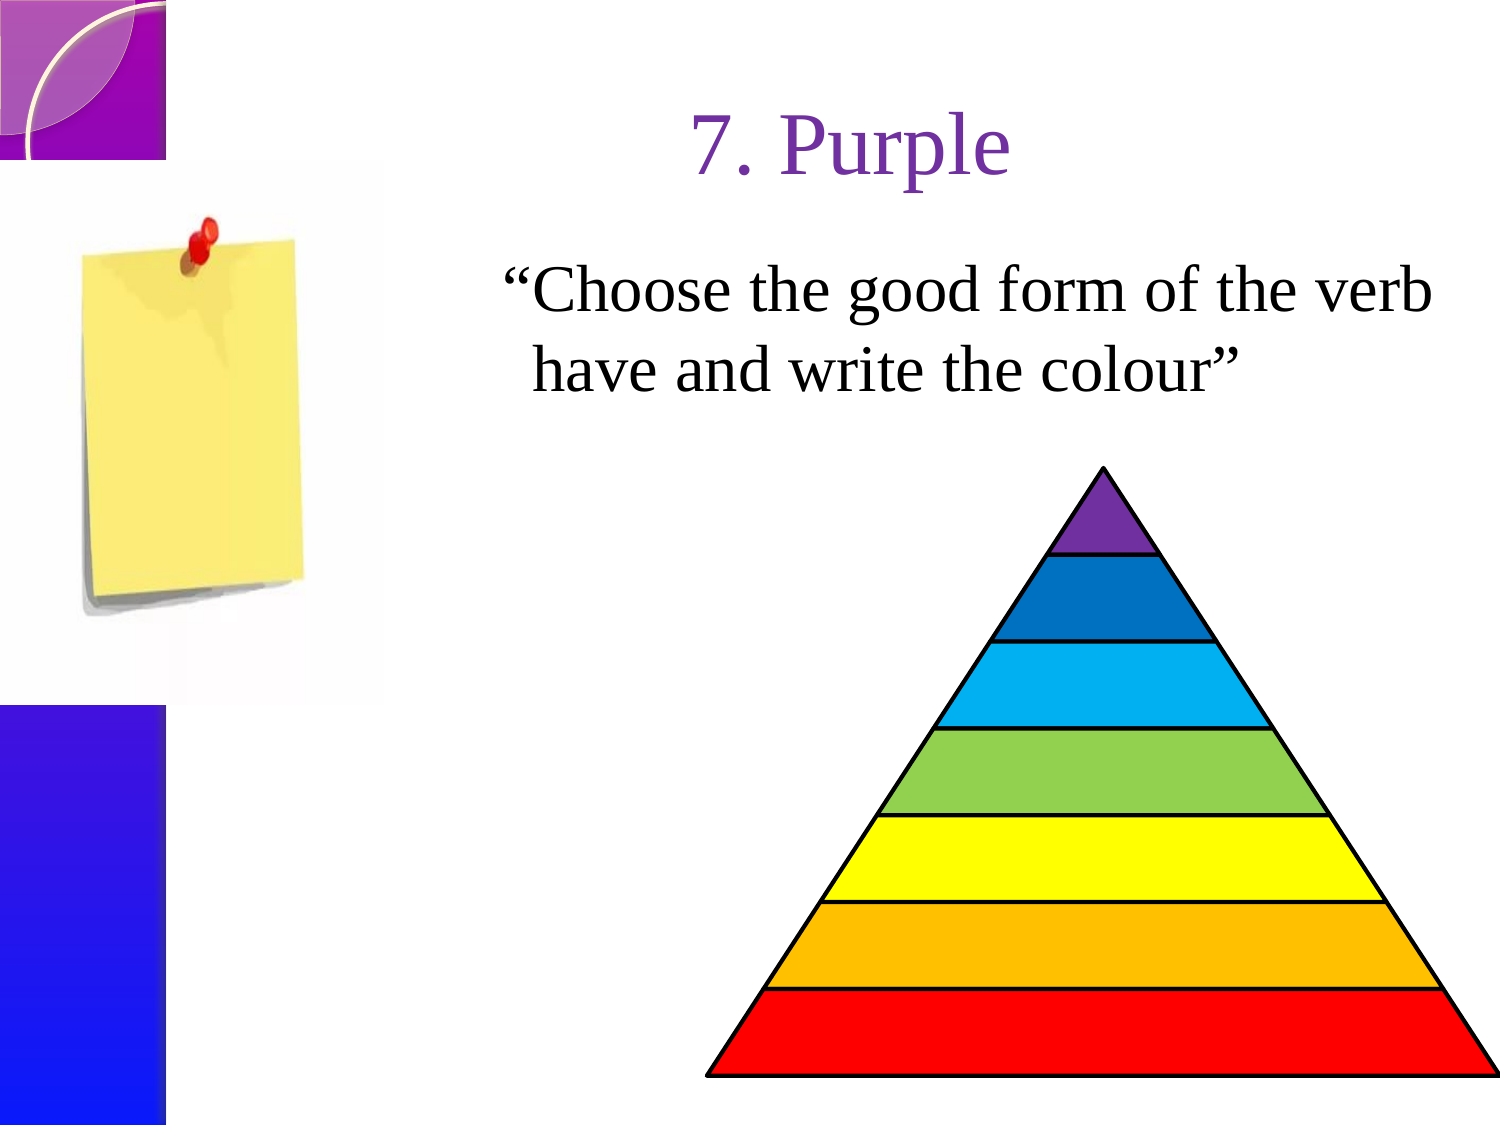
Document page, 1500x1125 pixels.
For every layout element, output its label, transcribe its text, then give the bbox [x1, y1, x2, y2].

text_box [706, 467, 1500, 1076]
title 7. Purple [235, 45, 1466, 233]
picture [0, 160, 385, 705]
list “Choose the good form of the verb have and write the colour” [235, 237, 1466, 1025]
